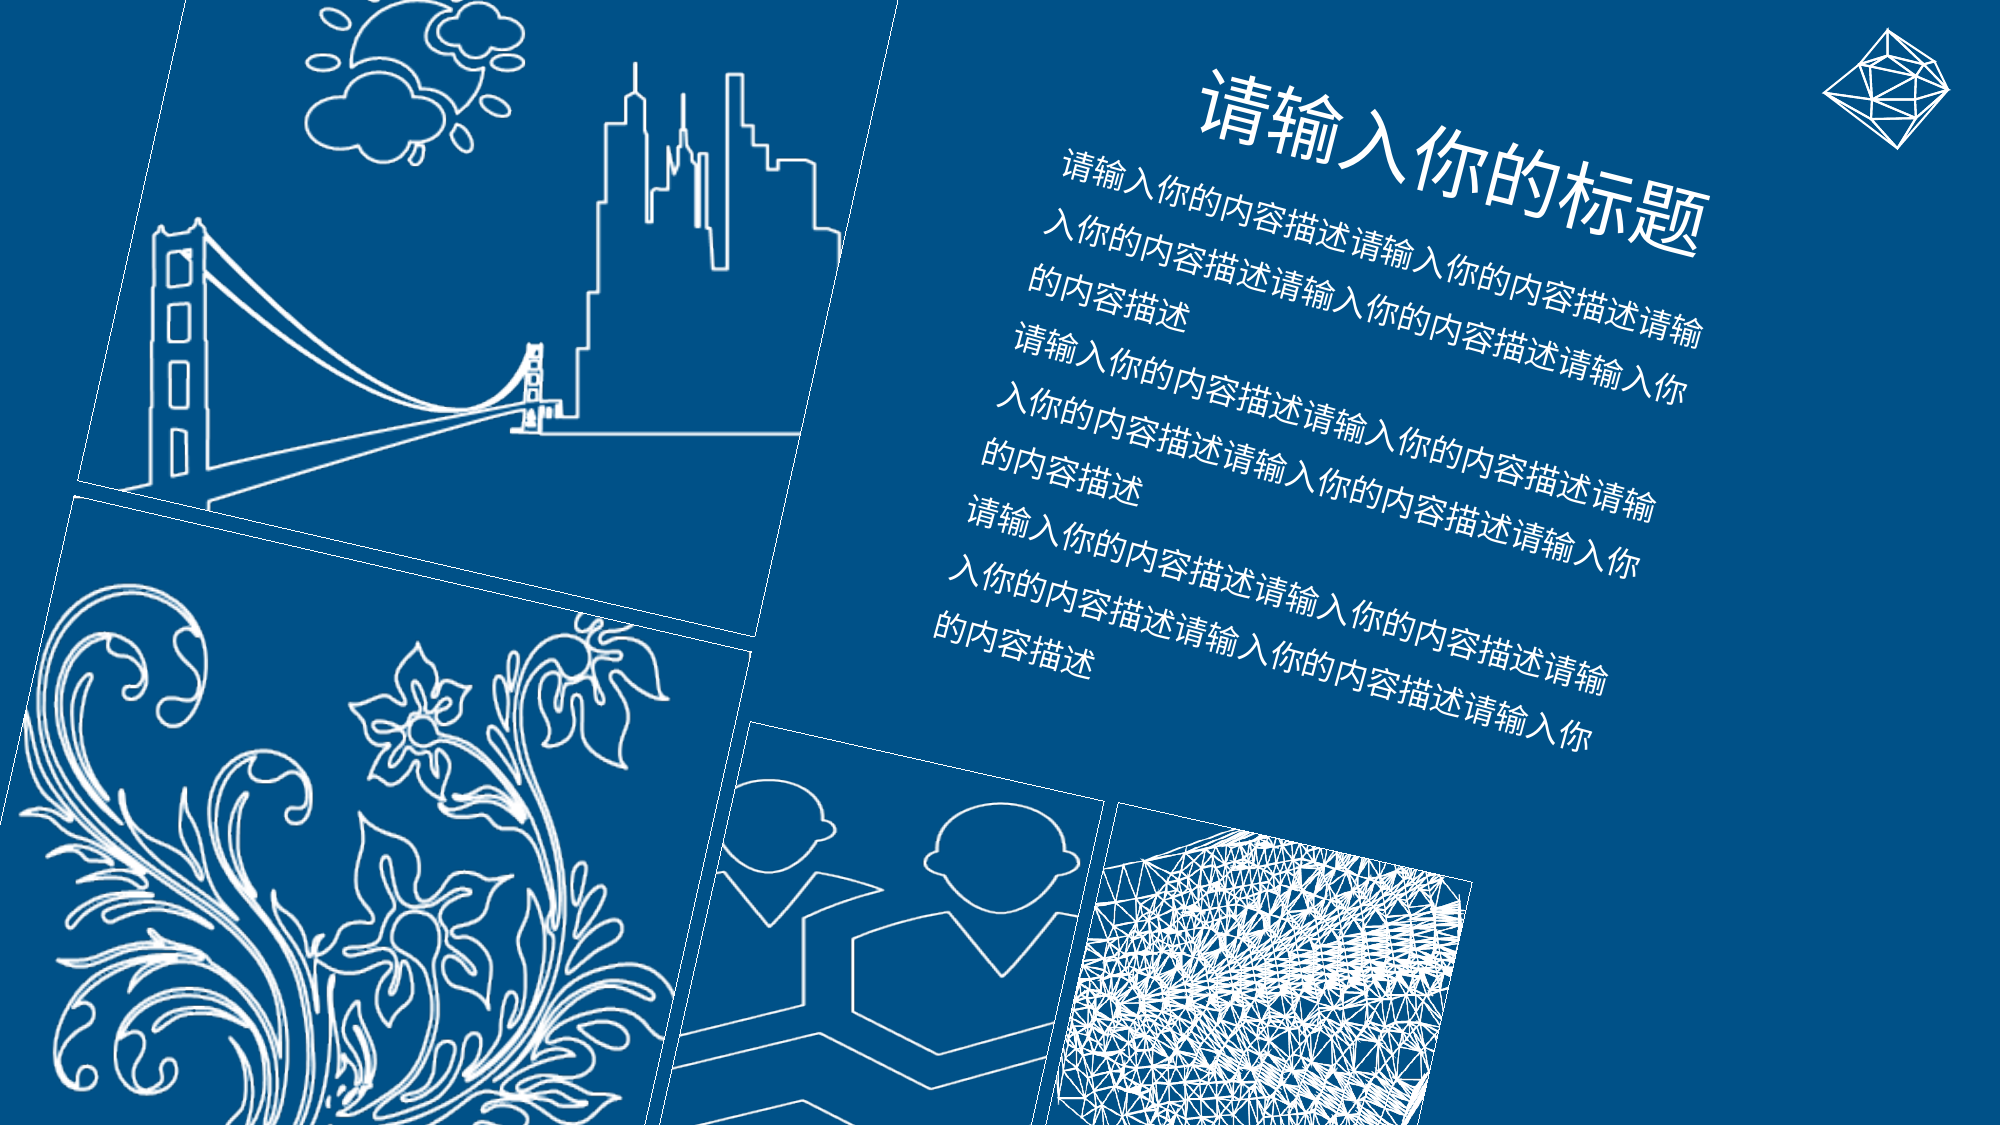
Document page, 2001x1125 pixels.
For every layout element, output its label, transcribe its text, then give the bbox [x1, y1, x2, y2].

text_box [1824, 30, 1949, 149]
text_box [659, 721, 1105, 1125]
text_box [0, 495, 752, 1125]
text_box [77, 0, 898, 637]
text_box [1045, 802, 1473, 1125]
text_box 请输入你的内容描述请输入你的内容描述请输入你的内容描述请输入你的内容描述请输入你的内容描述 请输入你的内容描述请输入你的内容描述请输入你的内容描述请输入你的内容描述请输入你的内容描述 请输入你的内容描述请输入你的内容描述请输入你的内容描述请输入你的内容描述请输入你的内容描述 [825, 91, 1753, 893]
text_box 请输入你的标题 [1169, 41, 1734, 282]
